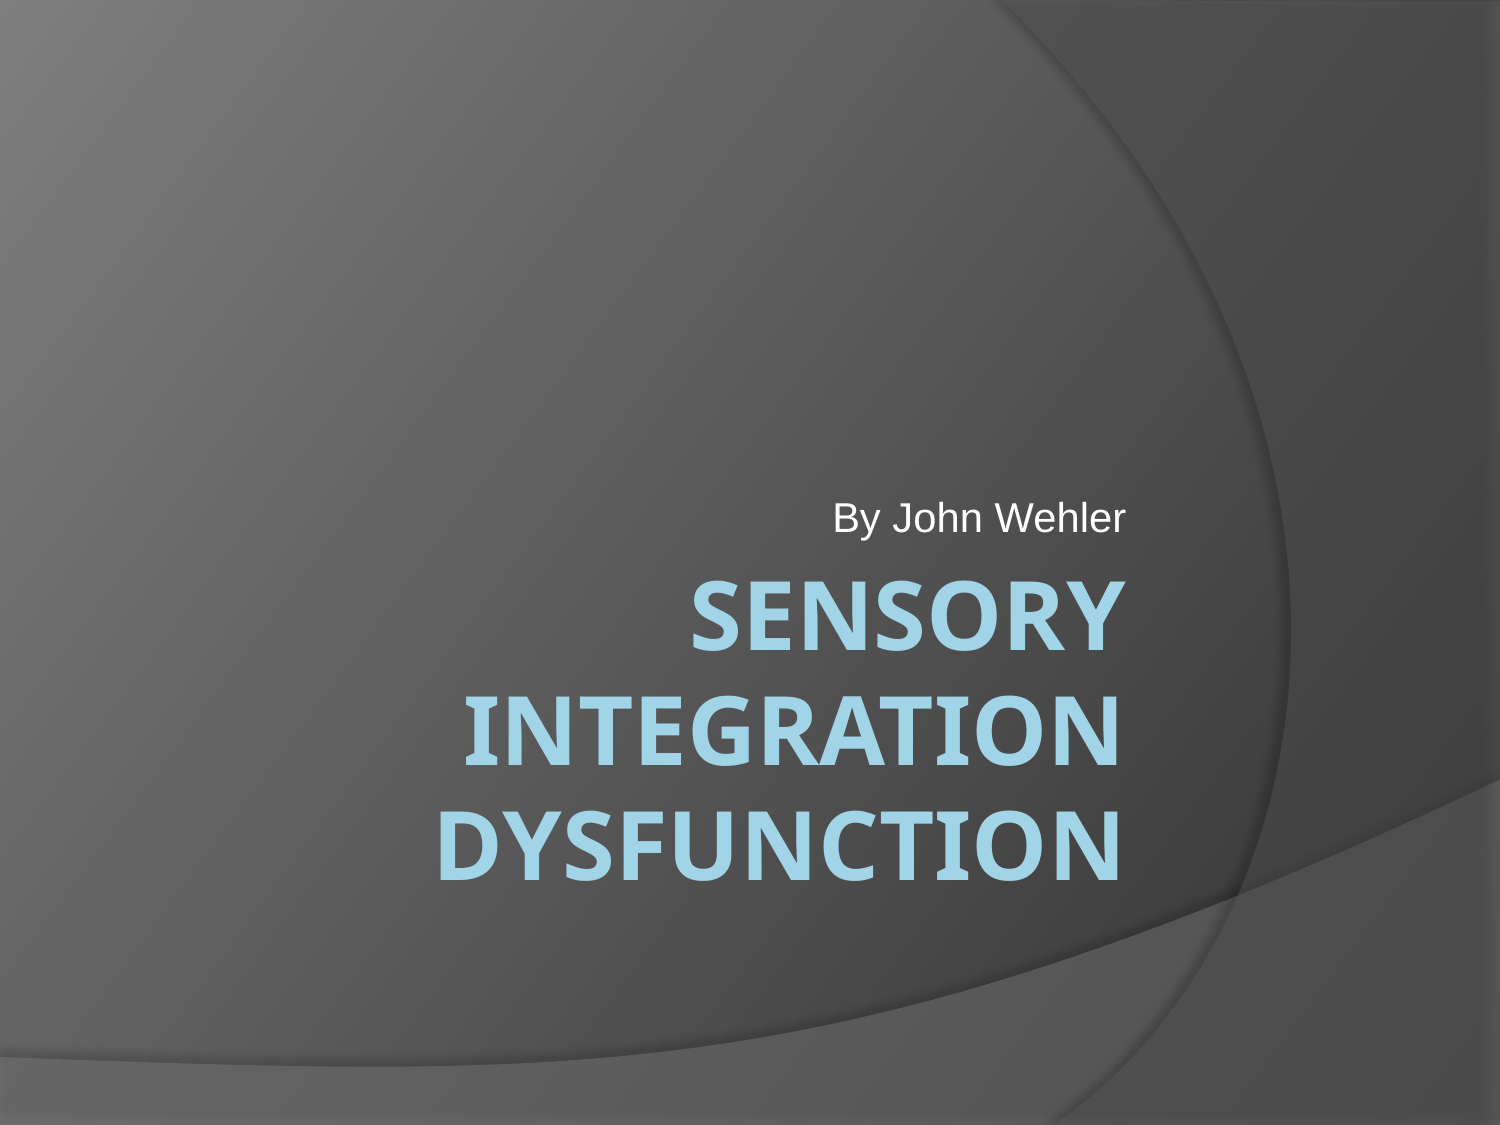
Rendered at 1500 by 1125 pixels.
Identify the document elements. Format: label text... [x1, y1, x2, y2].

title Sensory Integration Dysfunction [70, 547, 1134, 925]
subtitle By John Wehler [71, 253, 1134, 541]
